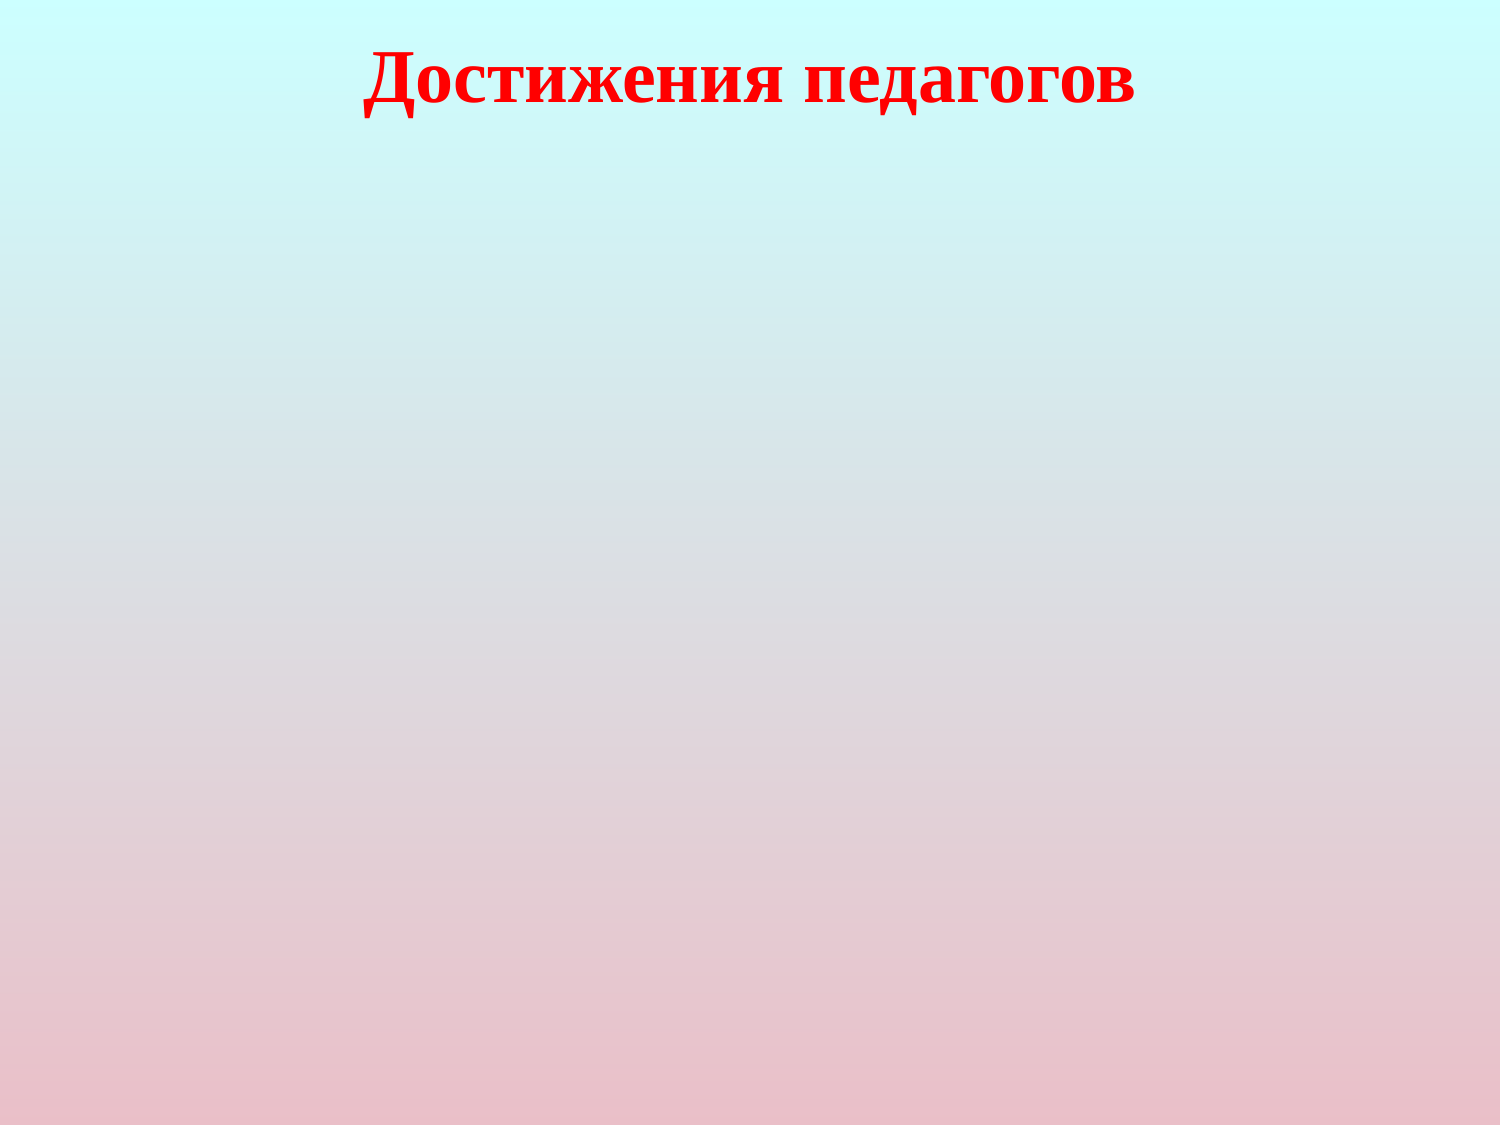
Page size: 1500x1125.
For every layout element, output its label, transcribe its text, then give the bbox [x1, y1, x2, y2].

title Достижения педагогов [75, 19, 1425, 126]
